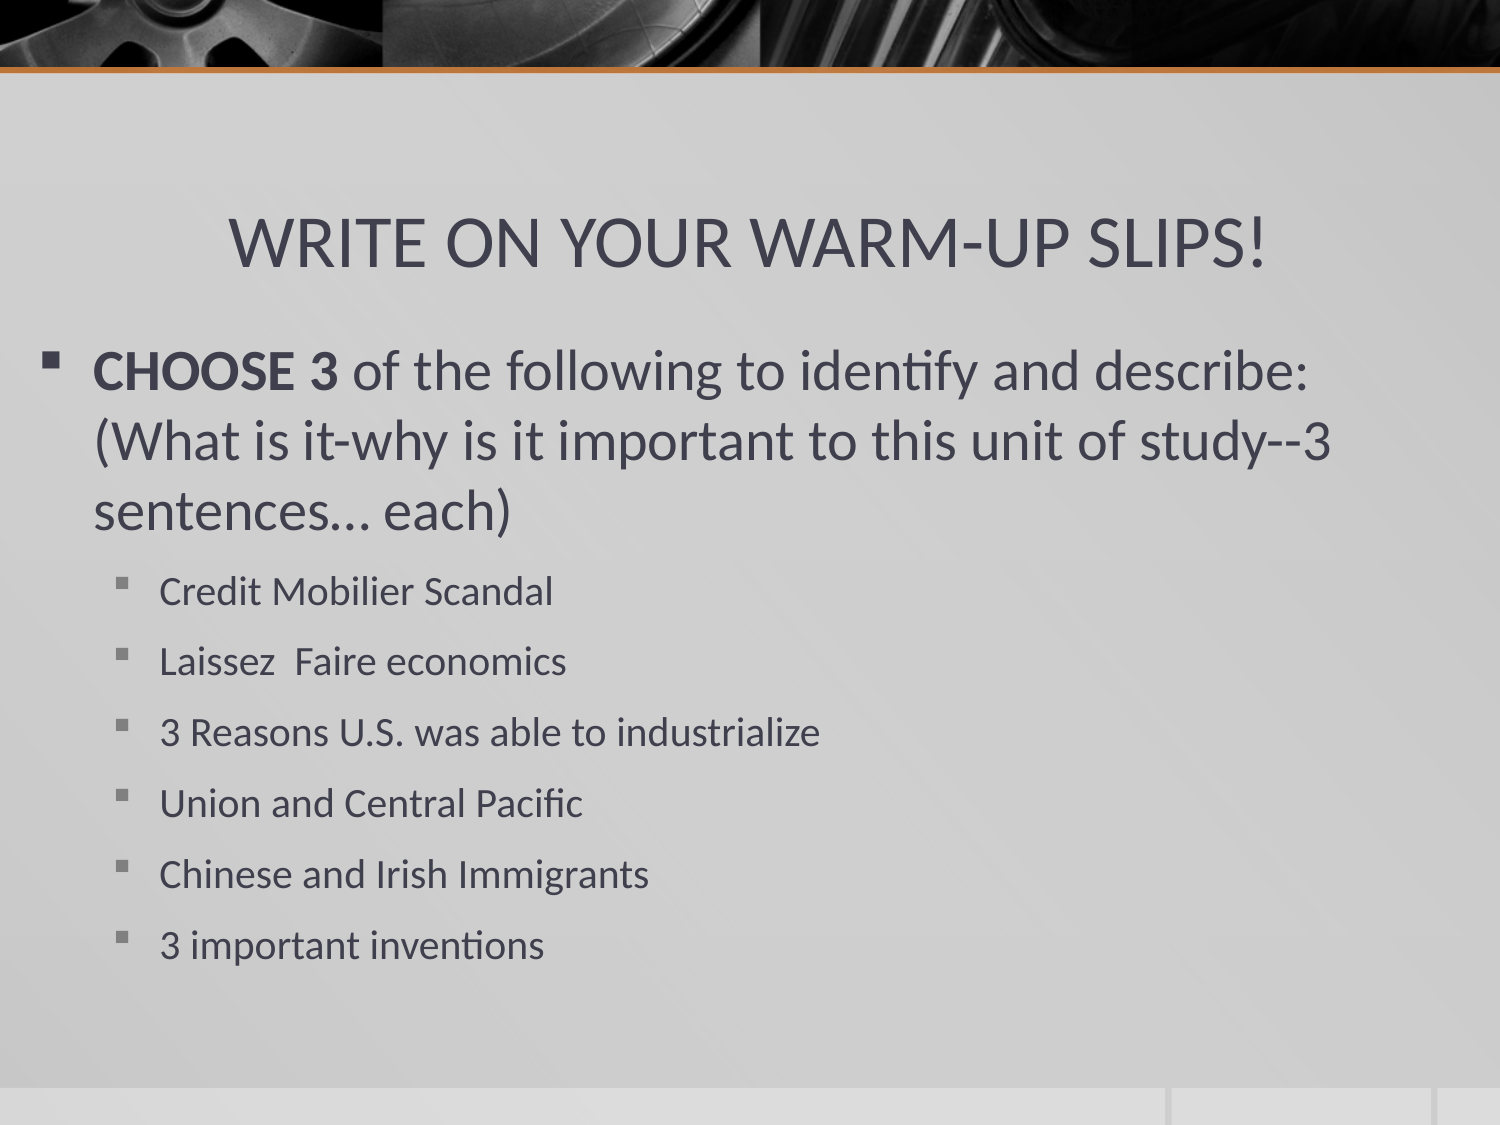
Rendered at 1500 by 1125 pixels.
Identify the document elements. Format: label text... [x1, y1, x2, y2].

list CHOOSE 3 of the following to identify and describe: (What is it-why is it important to this unit of study--3 sentences… each) Credit Mobilier Scandal Laissez Faire economics 3 Reasons U.S. was able to industrialize Union and Central Pacific Chinese and Irish Immigrants 3 important inventions [37, 324, 1425, 1063]
picture [0, 0, 1500, 67]
title WRITE ON YOUR WARM-UP SLIPS! [75, 162, 1425, 313]
